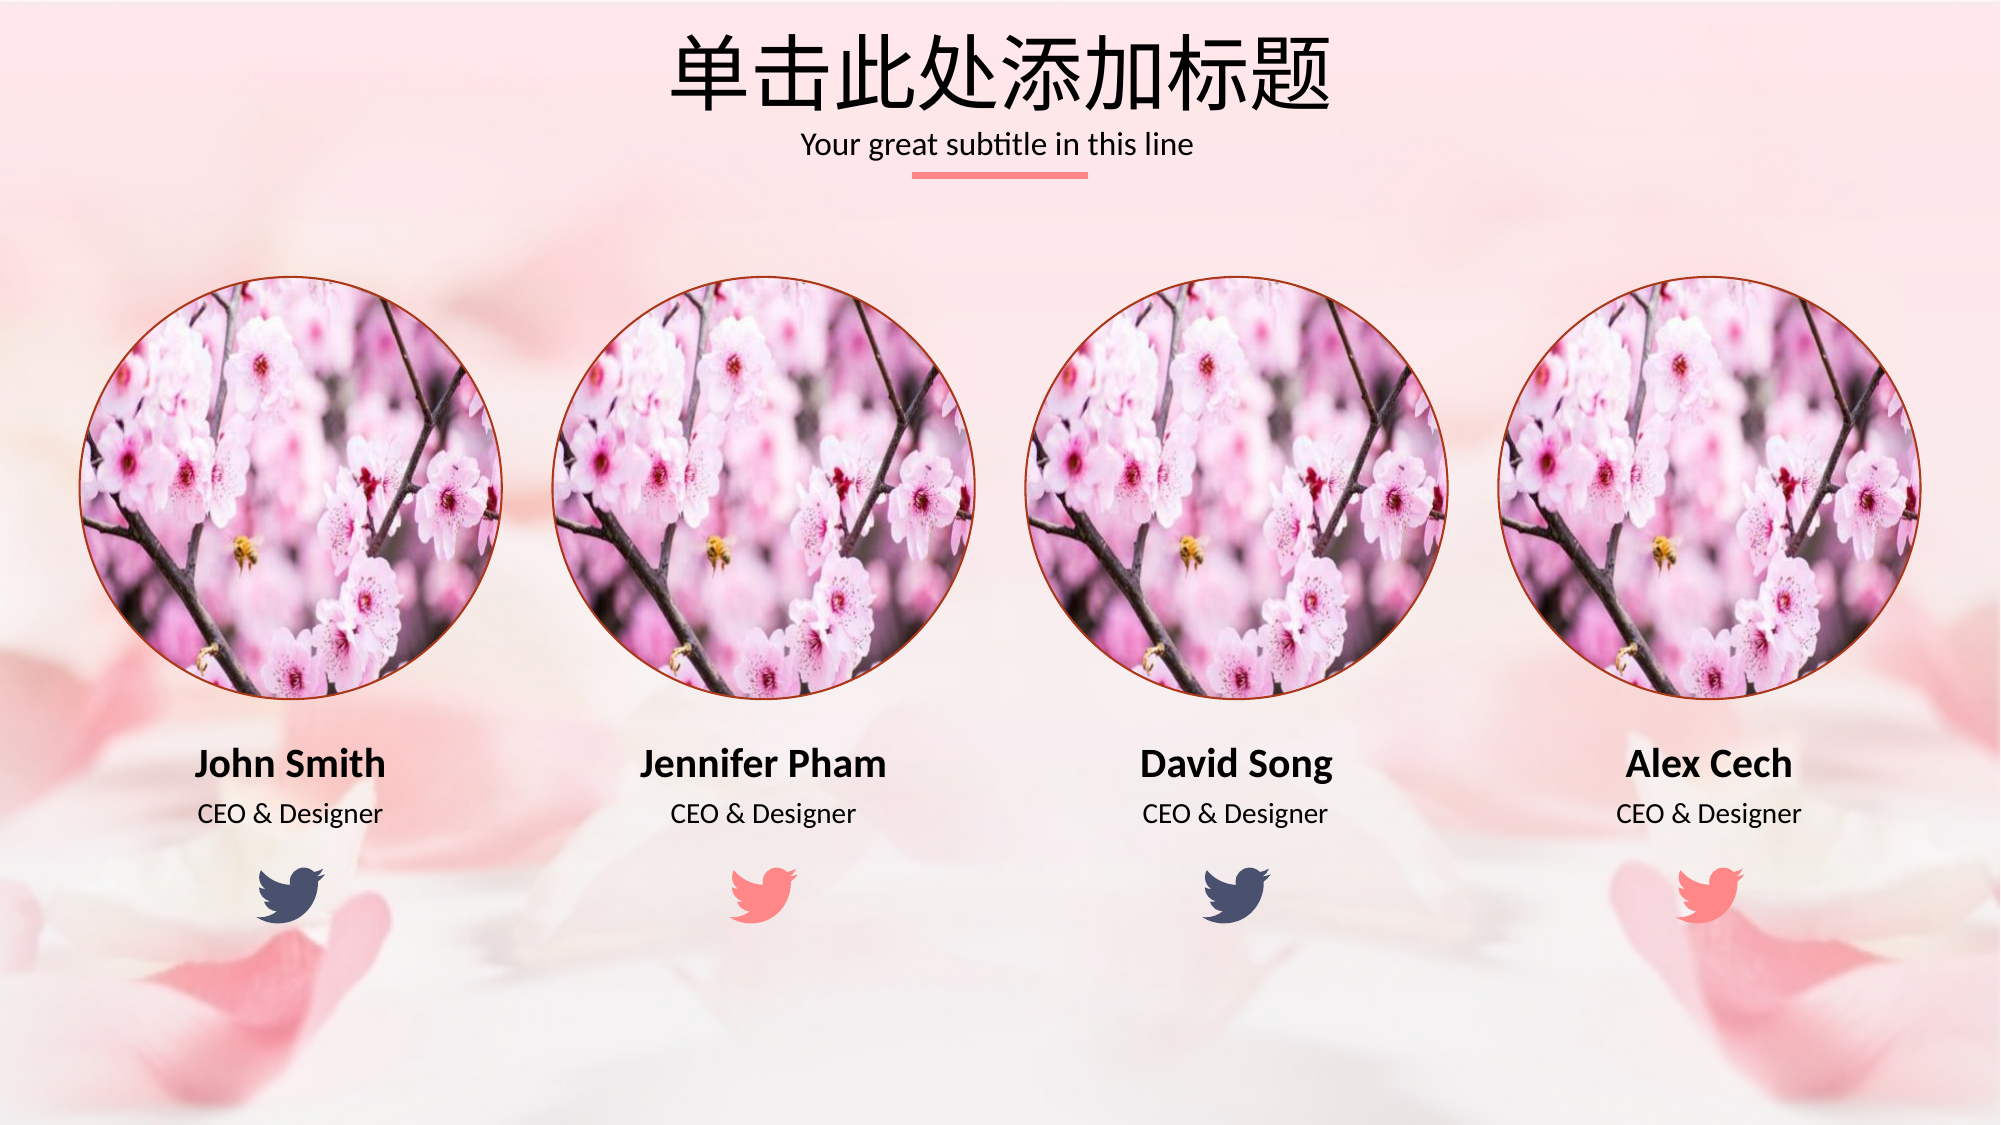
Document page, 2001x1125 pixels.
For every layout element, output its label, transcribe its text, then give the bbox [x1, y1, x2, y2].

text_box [1125, 728, 1348, 837]
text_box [1601, 728, 1818, 837]
text_box Your great subtitle in this line [785, 115, 1210, 170]
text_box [180, 728, 402, 837]
text_box [78, 275, 503, 701]
text_box 单击此处添加标题 [301, 0, 1699, 157]
picture [0, 0, 2001, 1125]
text_box [551, 275, 976, 701]
text_box [256, 867, 325, 924]
text_box [1024, 275, 1449, 701]
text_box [625, 728, 902, 837]
text_box [1497, 275, 1922, 701]
text_box [1202, 867, 1271, 924]
text_box [729, 867, 798, 924]
text_box [1675, 867, 1745, 924]
